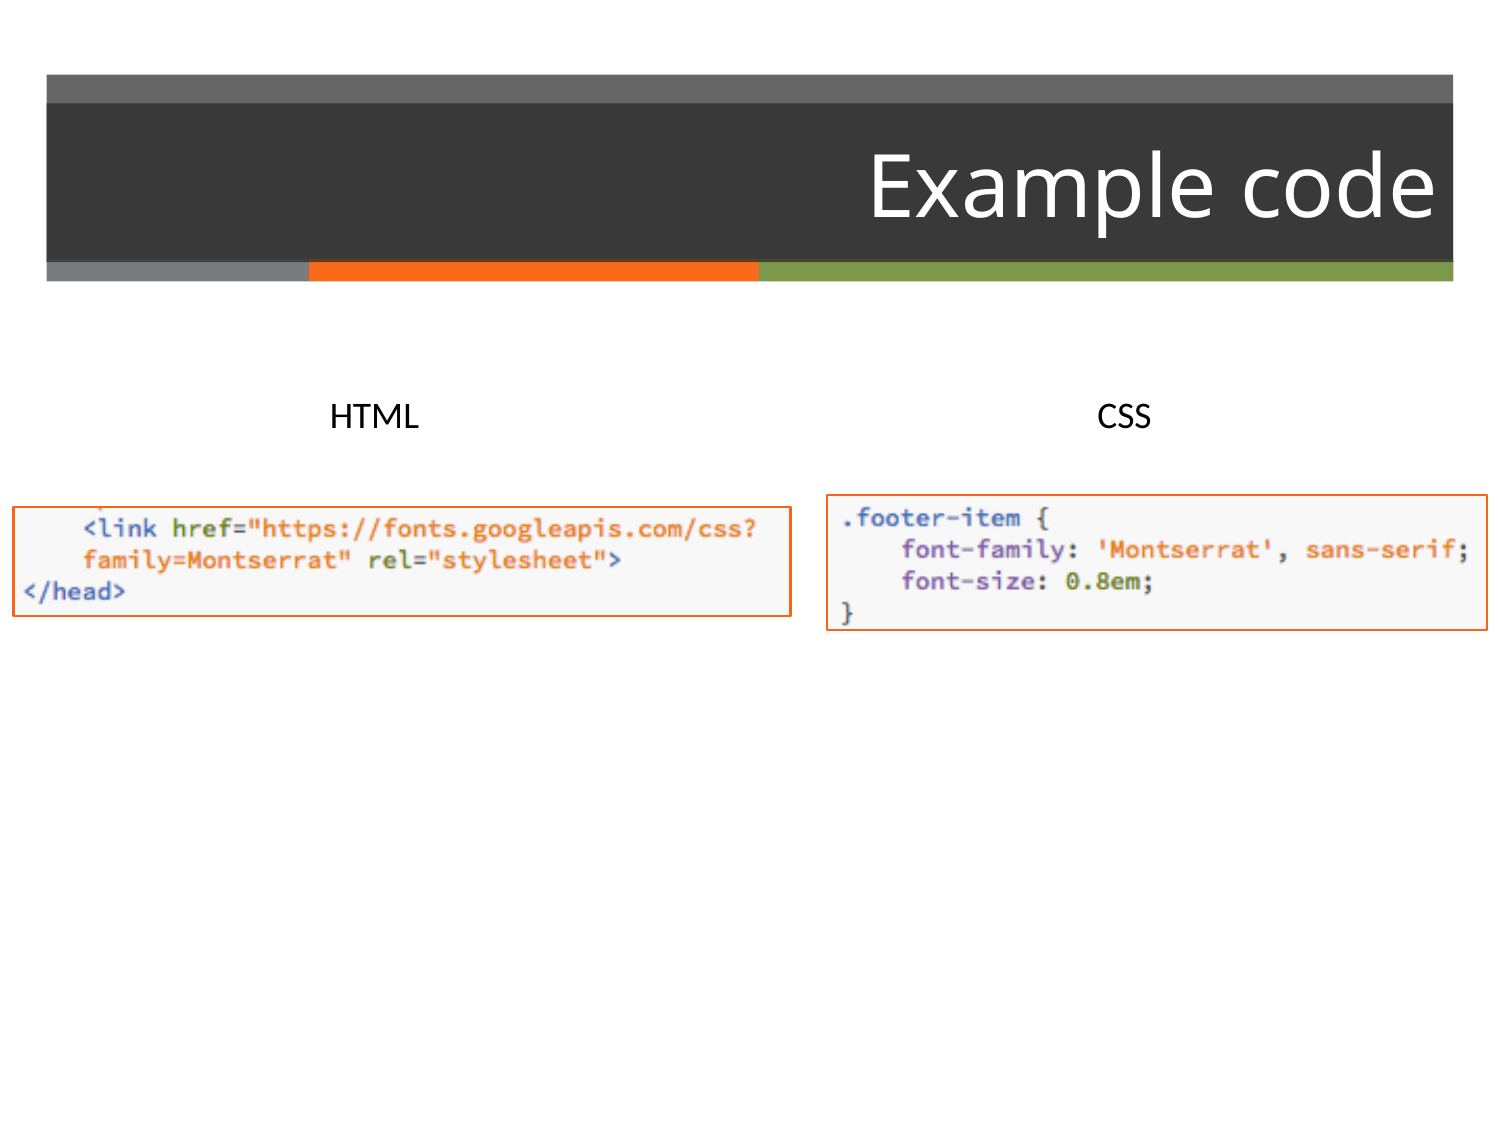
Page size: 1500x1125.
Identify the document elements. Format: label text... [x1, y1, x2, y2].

title Example code [46, 103, 1454, 263]
text_box CSS [1082, 383, 1228, 444]
text_box HTML [315, 383, 461, 444]
picture [13, 507, 790, 616]
picture [827, 495, 1487, 630]
